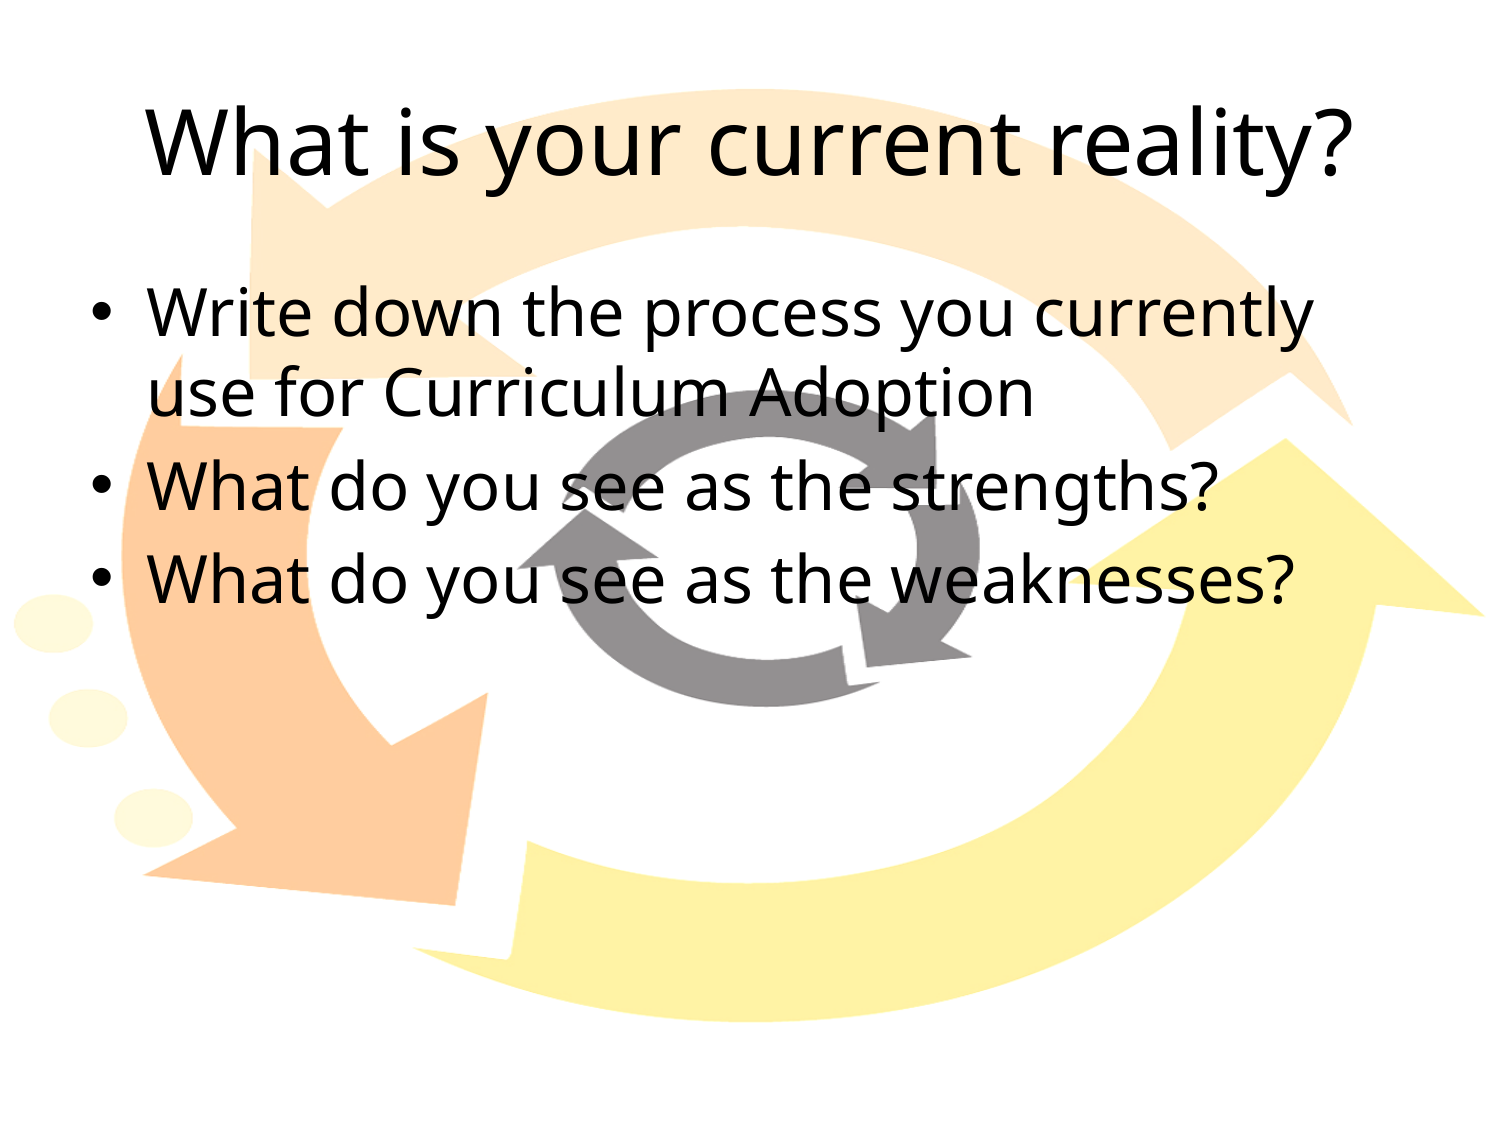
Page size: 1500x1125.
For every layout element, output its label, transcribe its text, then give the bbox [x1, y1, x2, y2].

title What is your current reality? [74, 44, 1426, 233]
list Write down the process you currently use for Curriculum Adoption What do you see as the strengths? What do you see as the weaknesses? [74, 262, 1426, 1006]
